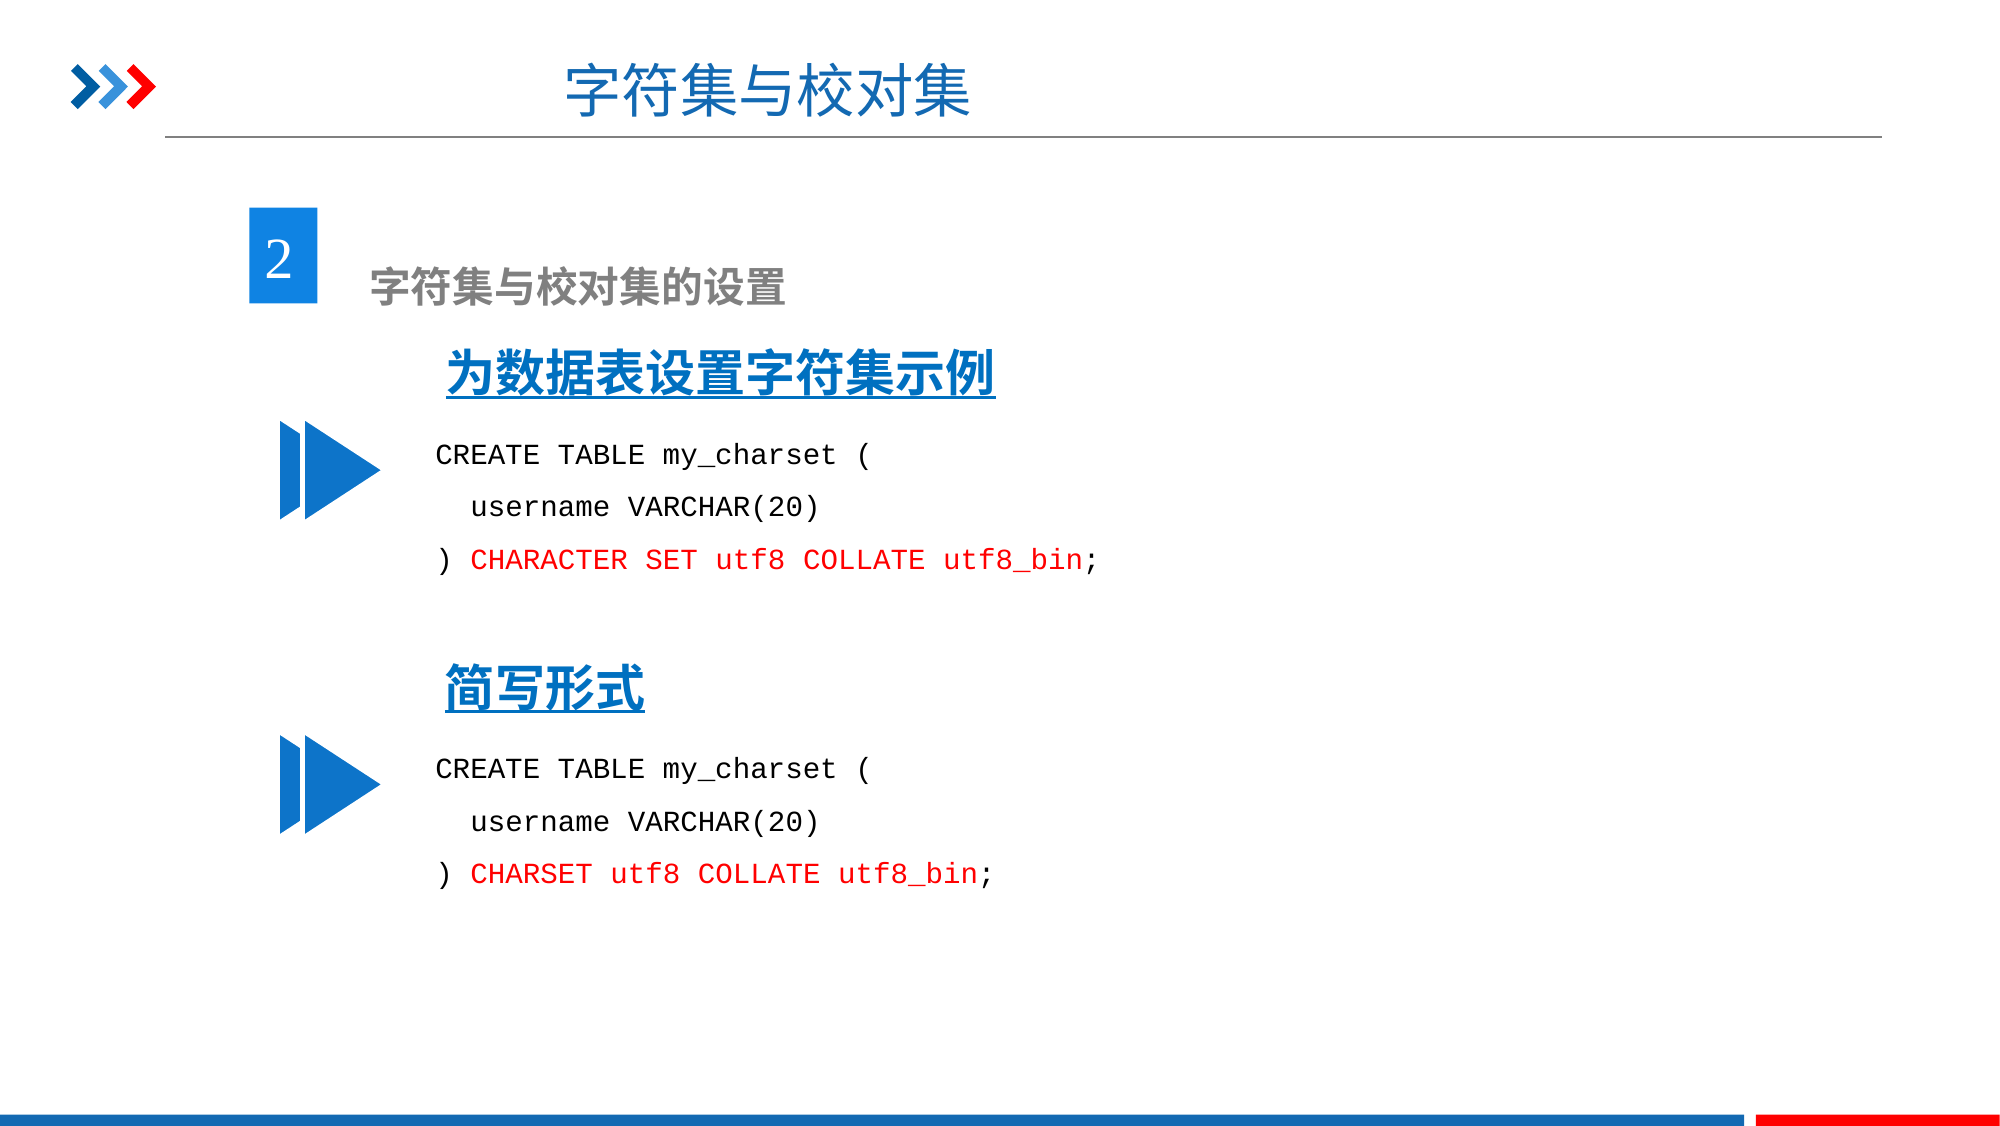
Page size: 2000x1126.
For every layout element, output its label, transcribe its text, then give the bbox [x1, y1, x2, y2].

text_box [277, 730, 386, 839]
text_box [277, 416, 386, 525]
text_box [249, 207, 318, 304]
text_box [382, 648, 1666, 899]
title 字符集与校对集 [521, 25, 1296, 153]
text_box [382, 334, 1666, 585]
text_box 字符集与校对集的设置 [319, 245, 1092, 320]
